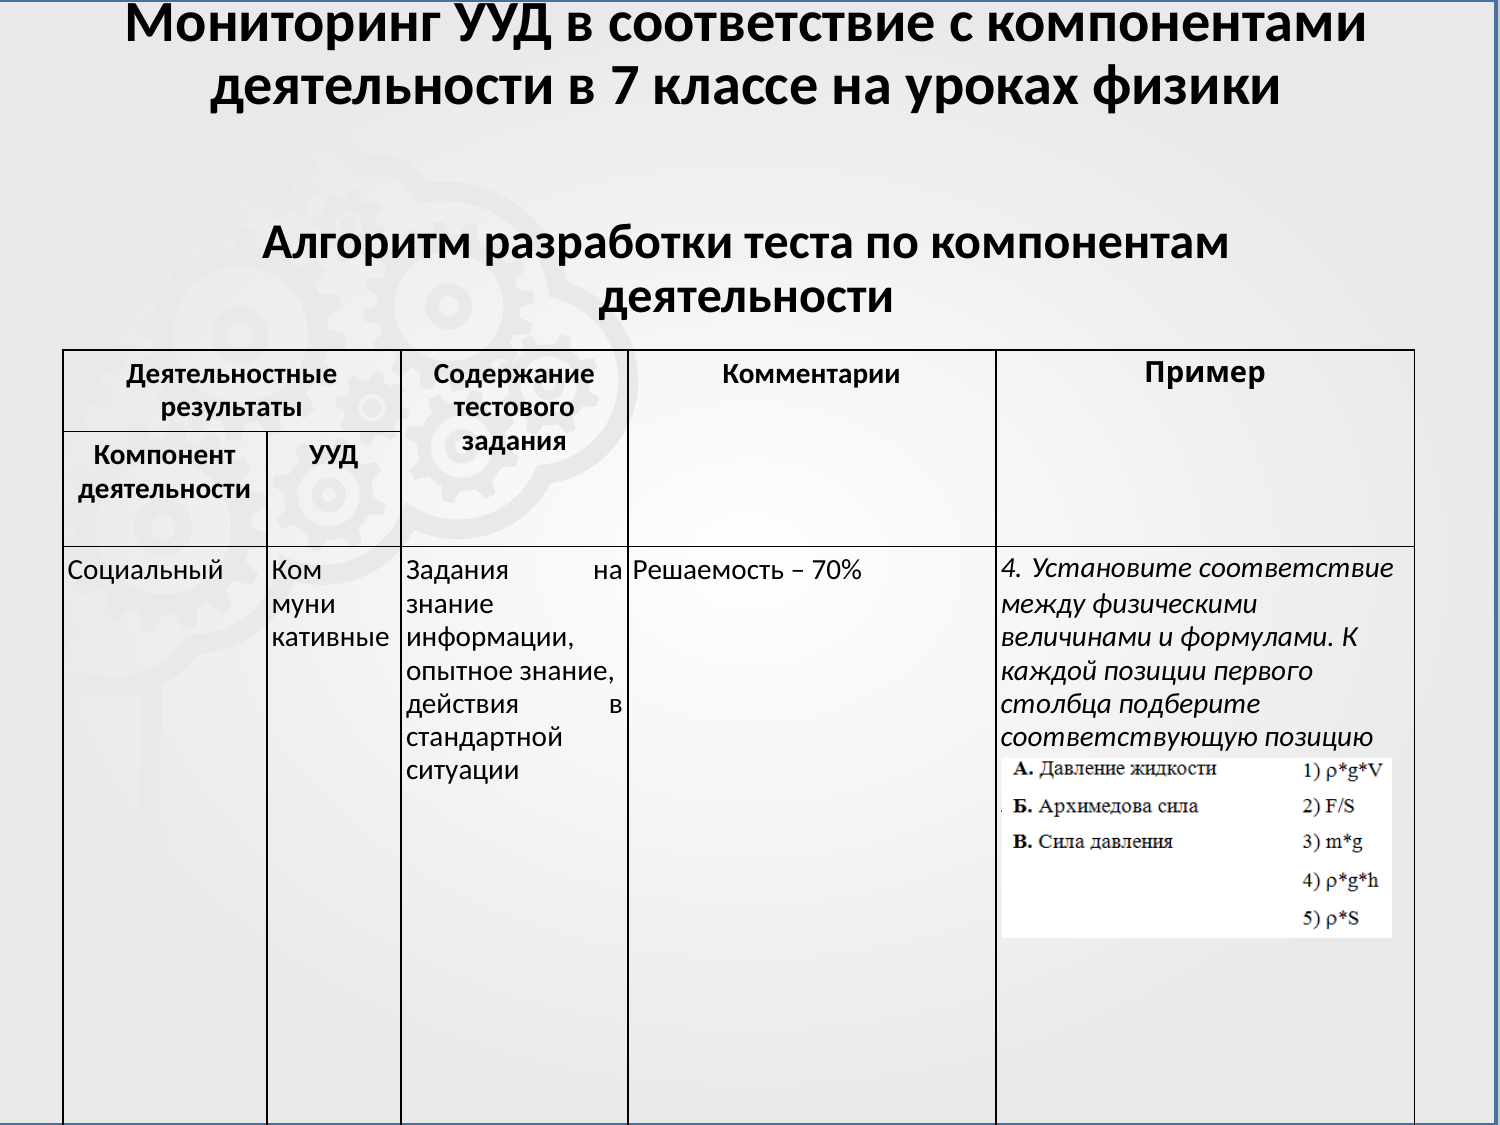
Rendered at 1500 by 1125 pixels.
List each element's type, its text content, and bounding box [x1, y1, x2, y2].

table_header Содержание тестового задания [402, 351, 627, 546]
table_cell Ком муни кативные [268, 547, 400, 1125]
table_cell УУД [268, 432, 400, 546]
table_cell Задания на знание информации, опытное знание, действия в стандартной ситуации [402, 547, 627, 1125]
picture [1002, 758, 1393, 938]
table_header Деятельностные результаты [64, 351, 400, 431]
table_header Комментарии [629, 351, 995, 546]
table_cell Социальный [64, 547, 266, 1125]
table_header Пример [997, 351, 1414, 546]
table_cell 4. Установите соответствие между физическими величинами и формулами. К каждой позиции первого столбца подберите соответствующую позицию второго столбца. Ответ запишите в таблицу. [997, 547, 1414, 1125]
table_cell Компонент деятельности [64, 432, 266, 546]
table_cell Решаемость – 70% [629, 547, 995, 1125]
title Мониторинг УУД в соответствие с компонентами деятельности в 7 классе на уроках физики Алгоритм разработки теста по компонентам деятельности [99, 115, 1394, 349]
text_box [0, 0, 1498, 1125]
